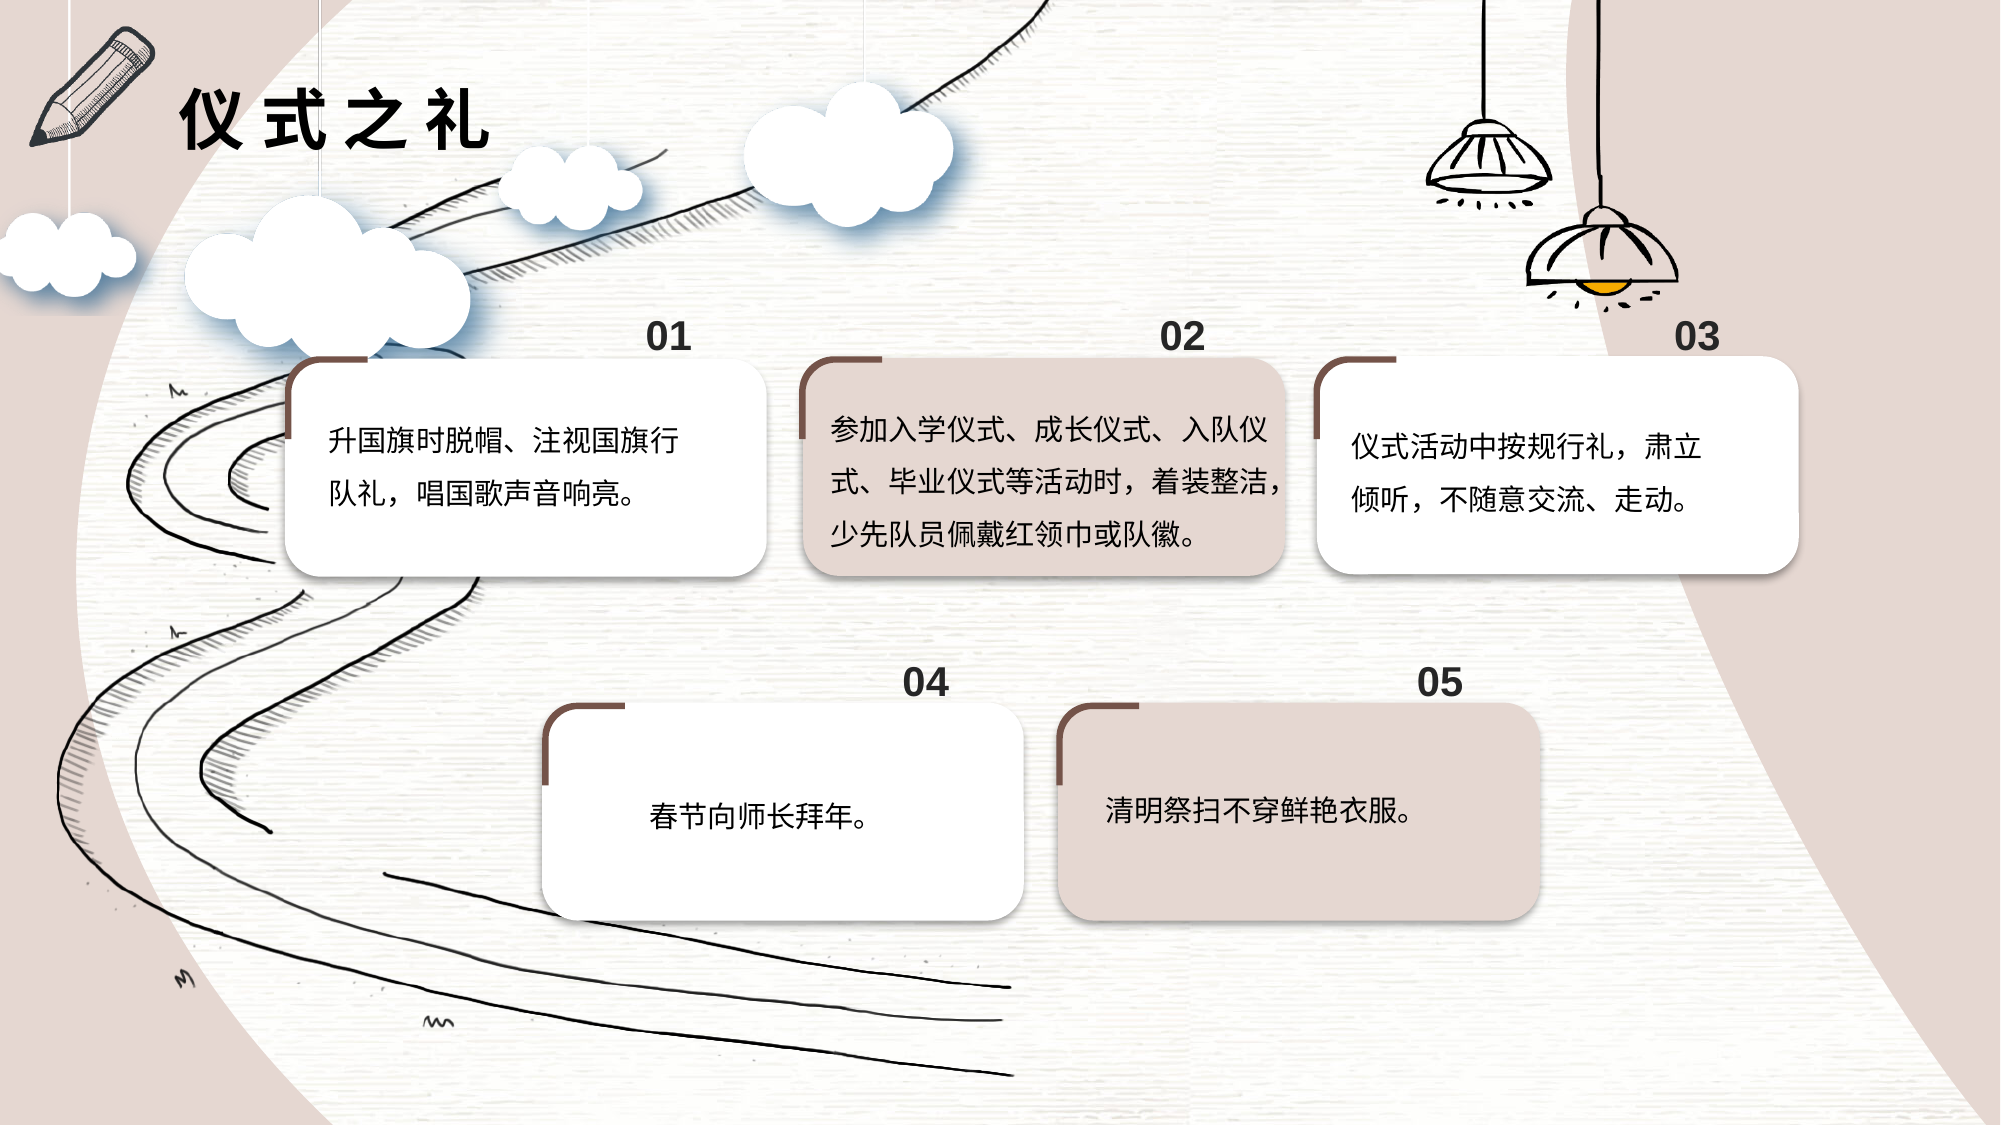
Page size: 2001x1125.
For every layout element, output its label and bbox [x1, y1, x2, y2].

text_box [1081, 701, 1541, 922]
text_box [1315, 355, 1800, 576]
picture [0, 0, 1985, 1125]
text_box [542, 627, 967, 831]
text_box [1081, 555, 1283, 577]
text_box [1313, 280, 1737, 519]
text_box [799, 280, 1298, 555]
text_box [284, 280, 697, 513]
text_box [1056, 627, 1464, 826]
